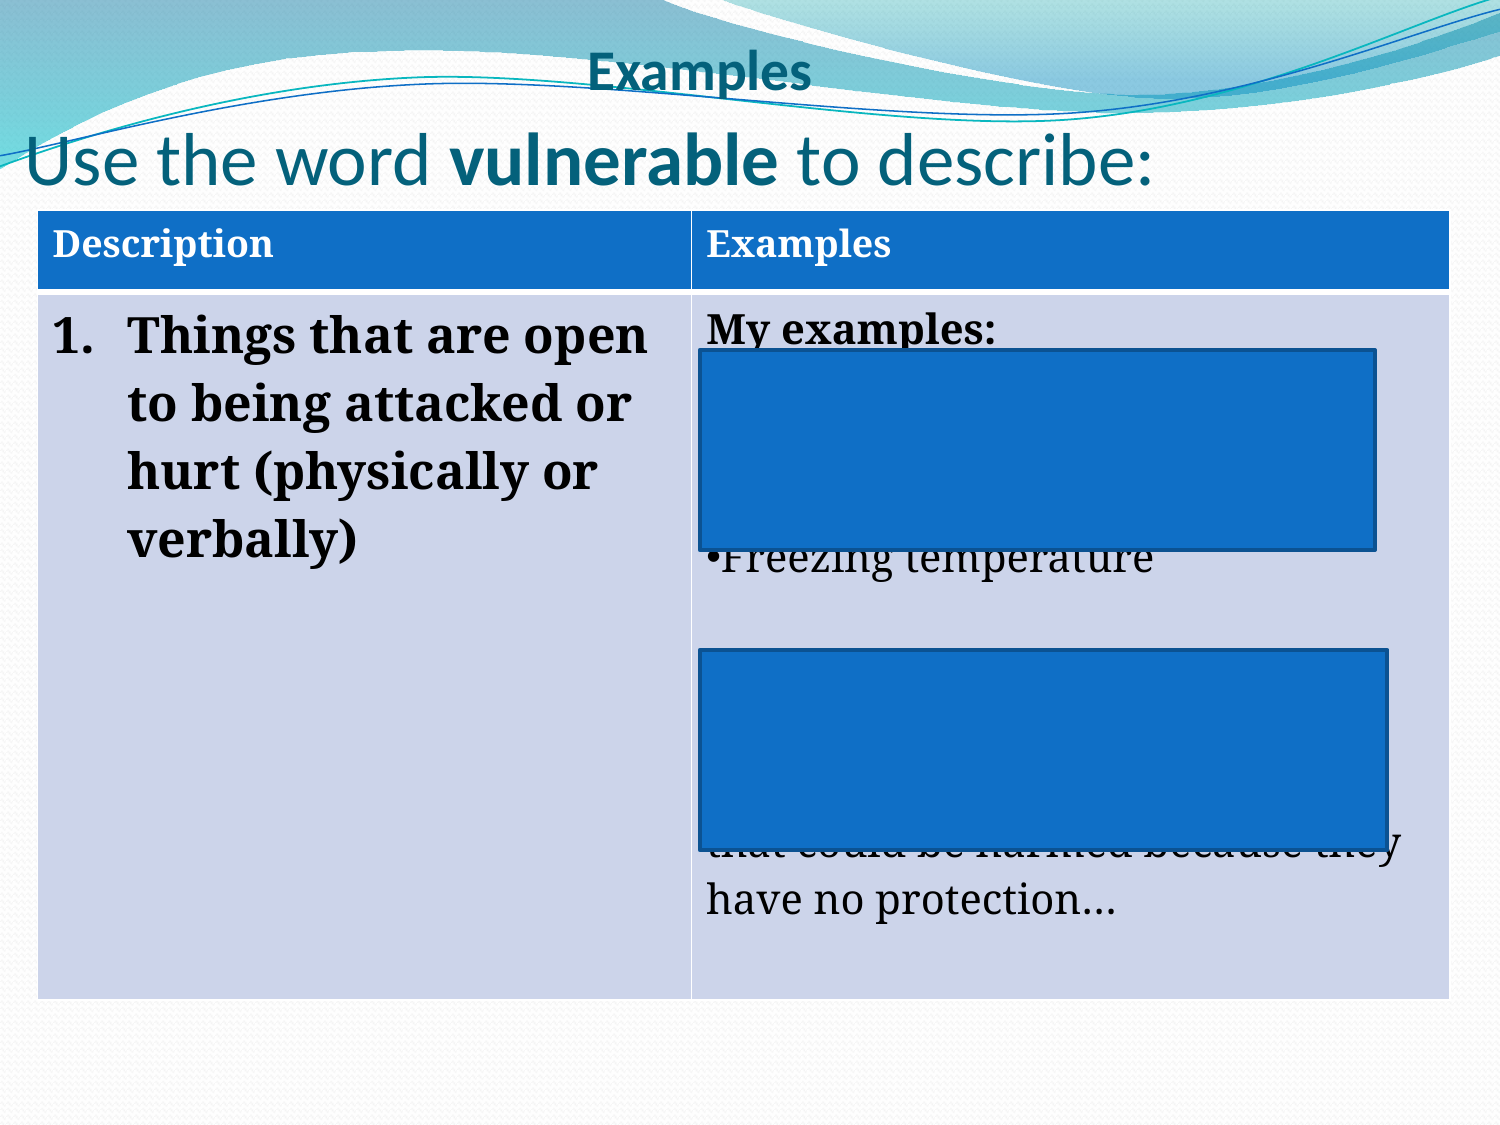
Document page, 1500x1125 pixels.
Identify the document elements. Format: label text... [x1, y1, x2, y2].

table_cell Things that are open to being attacked or hurt (physically or verbally) [38, 295, 691, 999]
text_box Examples [0, 24, 1400, 138]
table_cell My examples: Prey Army soldiers No friends to help you Freezing temperature Your examples: …think about any person or thing that could be harmed because they have no protection… [692, 295, 1449, 999]
table_header Examples [692, 211, 1449, 289]
title Use the word vulnerable to describe: [24, 99, 1413, 200]
text_box [698, 348, 1377, 552]
table_header Description [38, 211, 691, 289]
text_box [698, 648, 1389, 852]
